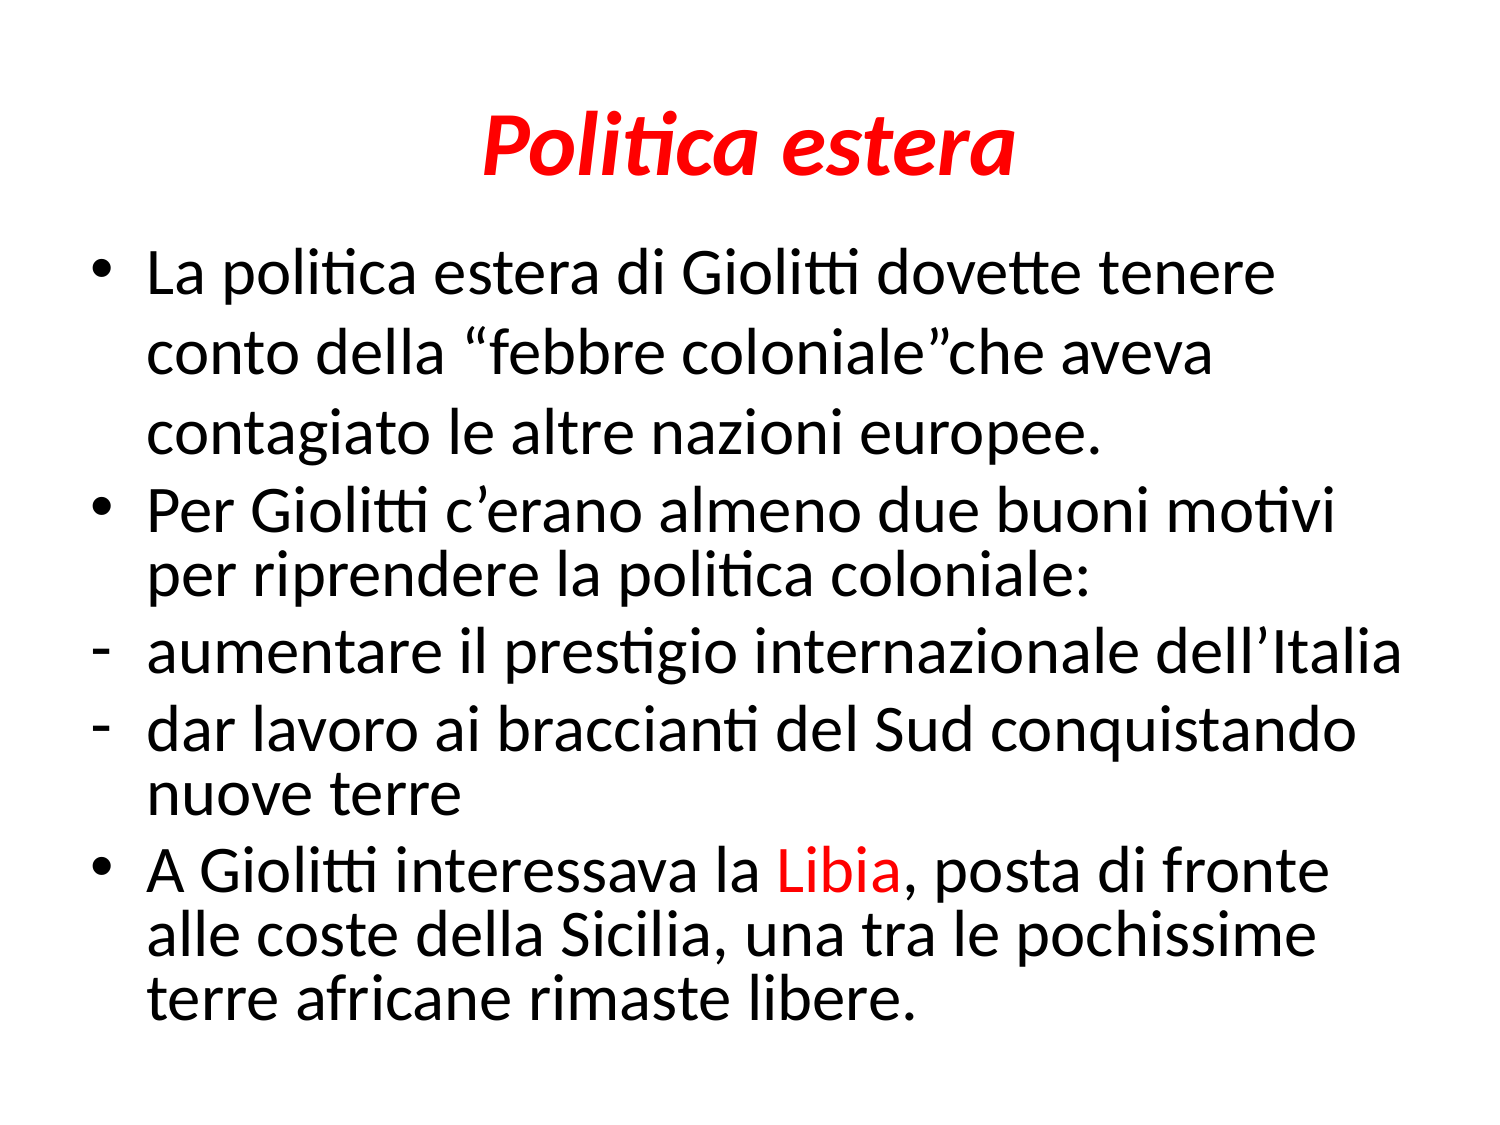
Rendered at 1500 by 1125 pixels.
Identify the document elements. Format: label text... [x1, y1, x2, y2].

title Politica estera [75, 45, 1425, 219]
list La politica estera di Giolitti dovette tenere conto della “febbre coloniale”che aveva contagiato le altre nazioni europee. Per Giolitti c’erano almeno due buoni motivi per riprendere la politica coloniale: aumentare il prestigio internazionale dell’Italia dar lavoro ai braccianti del Sud conquistando nuove terre A Giolitti interessava la Libia, posta di fronte alle coste della Sicilia, una tra le pochissime terre africane rimaste libere. [75, 219, 1425, 1071]
